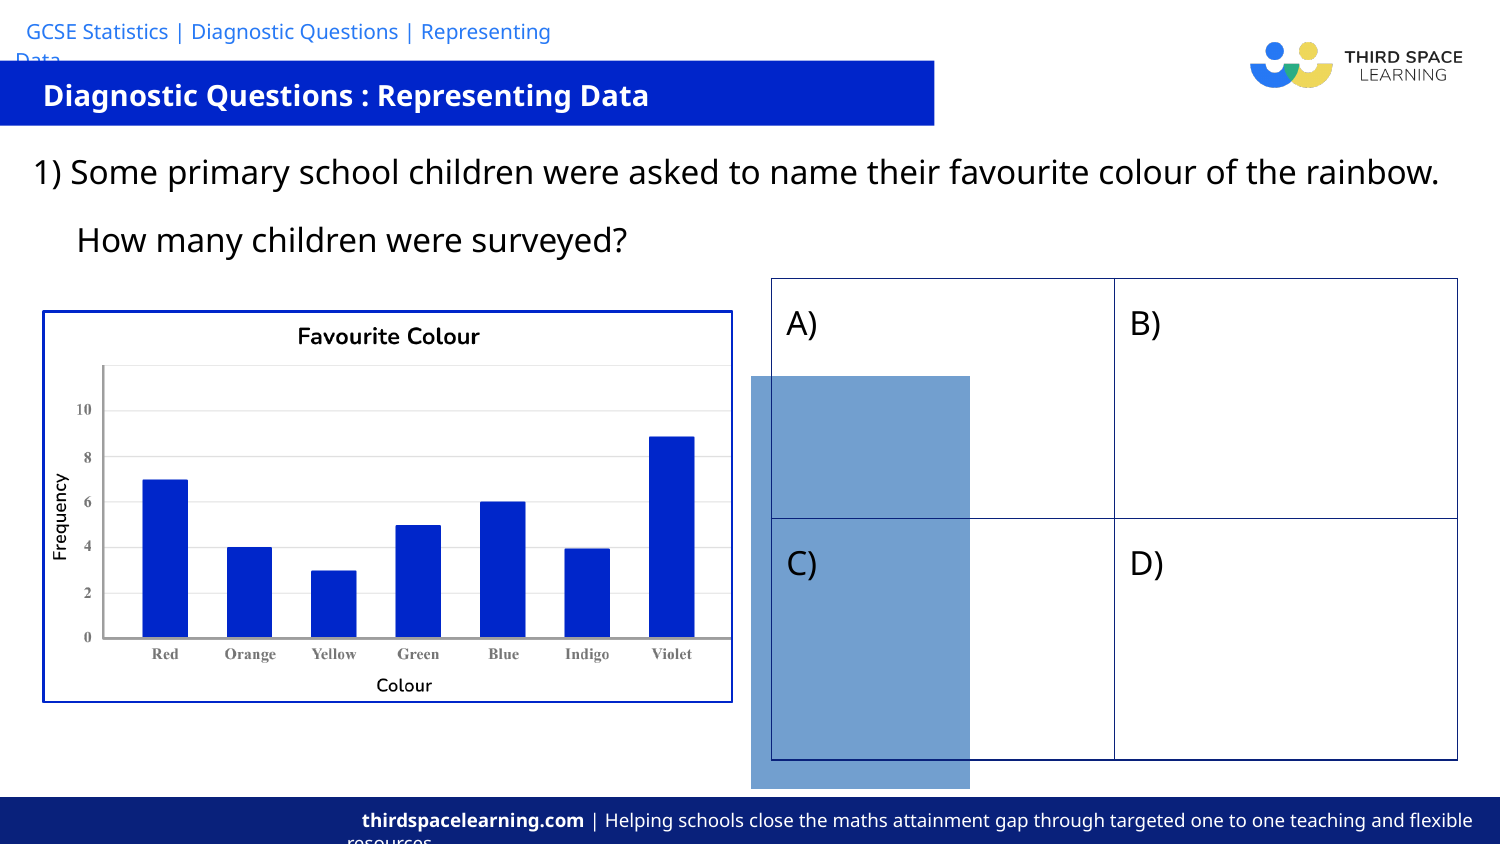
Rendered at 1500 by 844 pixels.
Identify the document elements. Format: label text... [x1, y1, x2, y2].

table_cell [972, 376, 1474, 788]
table_cell [19, 376, 749, 788]
picture [42, 310, 733, 703]
table_header 1) Some primary school children were asked to name their favourite colour of the rainbow. How many children were surveyed? [19, 142, 1474, 374]
text_box Diagnostic Questions : Representing Data [27, 61, 778, 127]
picture [1250, 33, 1465, 99]
